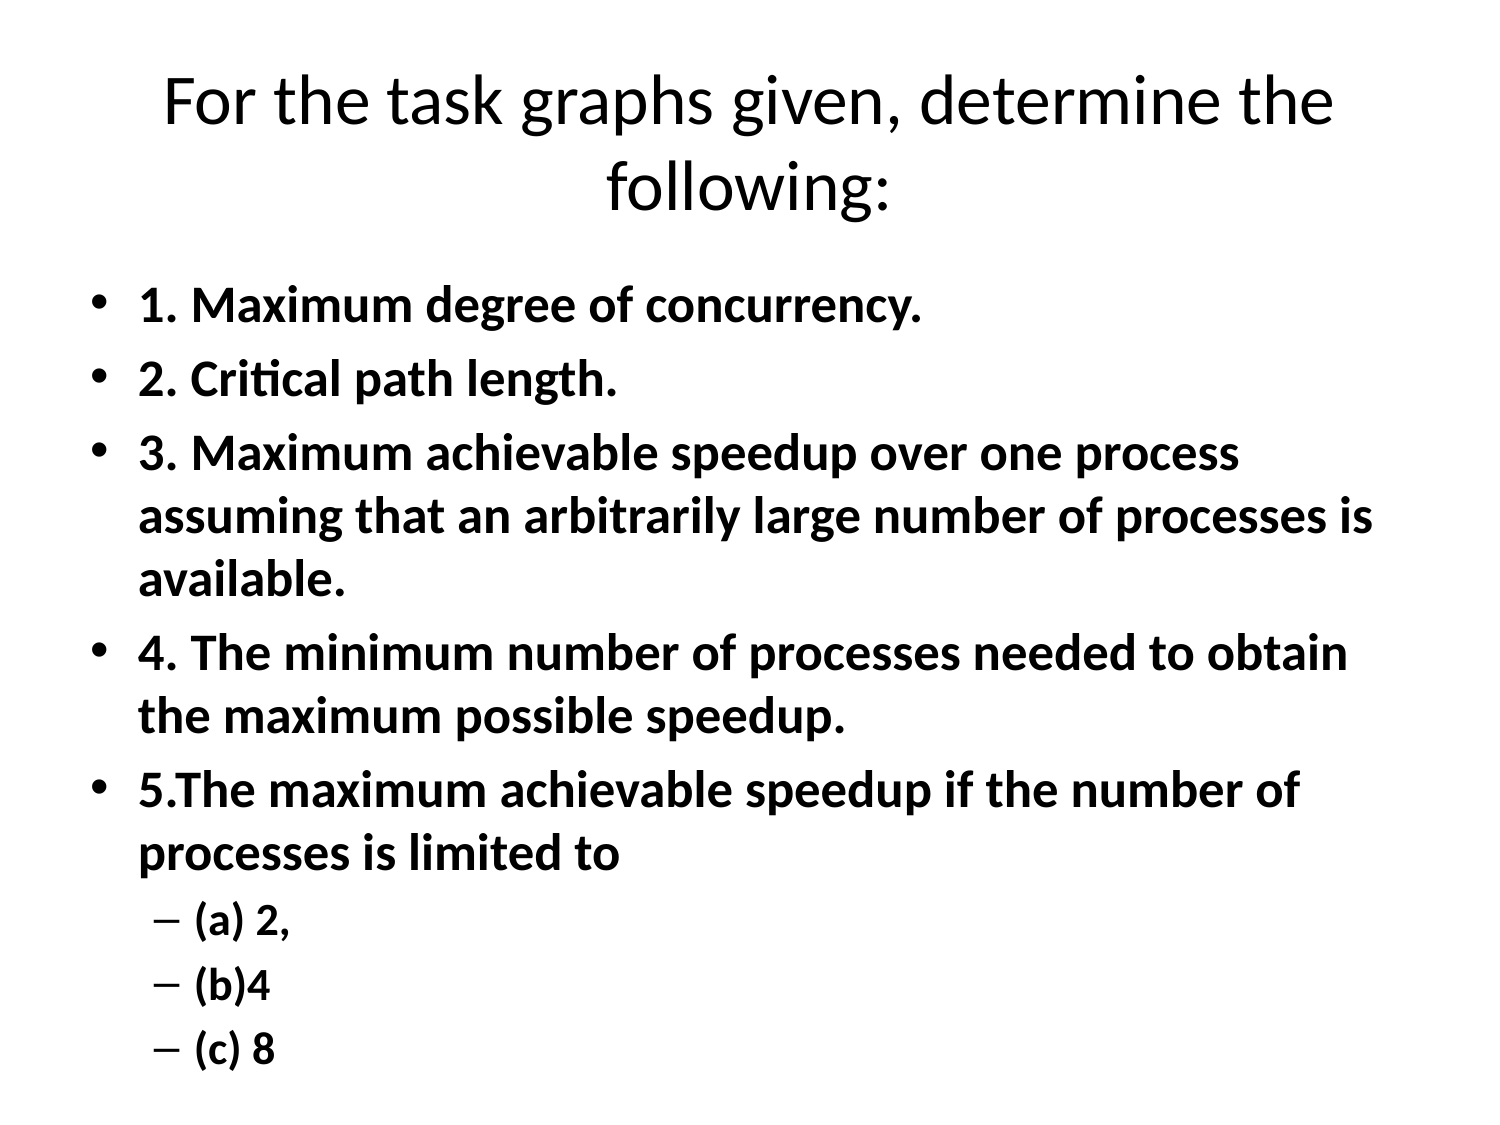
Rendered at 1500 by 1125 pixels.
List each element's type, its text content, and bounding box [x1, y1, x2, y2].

title For the task graphs given, determine the following: [75, 45, 1425, 233]
list 1. Maximum degree of concurrency. 2. Critical path length. 3. Maximum achievable speedup over one process assuming that an arbitrarily large number of processes is available. 4. The minimum number of processes needed to obtain the maximum possible speedup. 5.The maximum achievable speedup if the number of processes is limited to (a) 2, (b)4 (c) 8 [75, 262, 1425, 1088]
